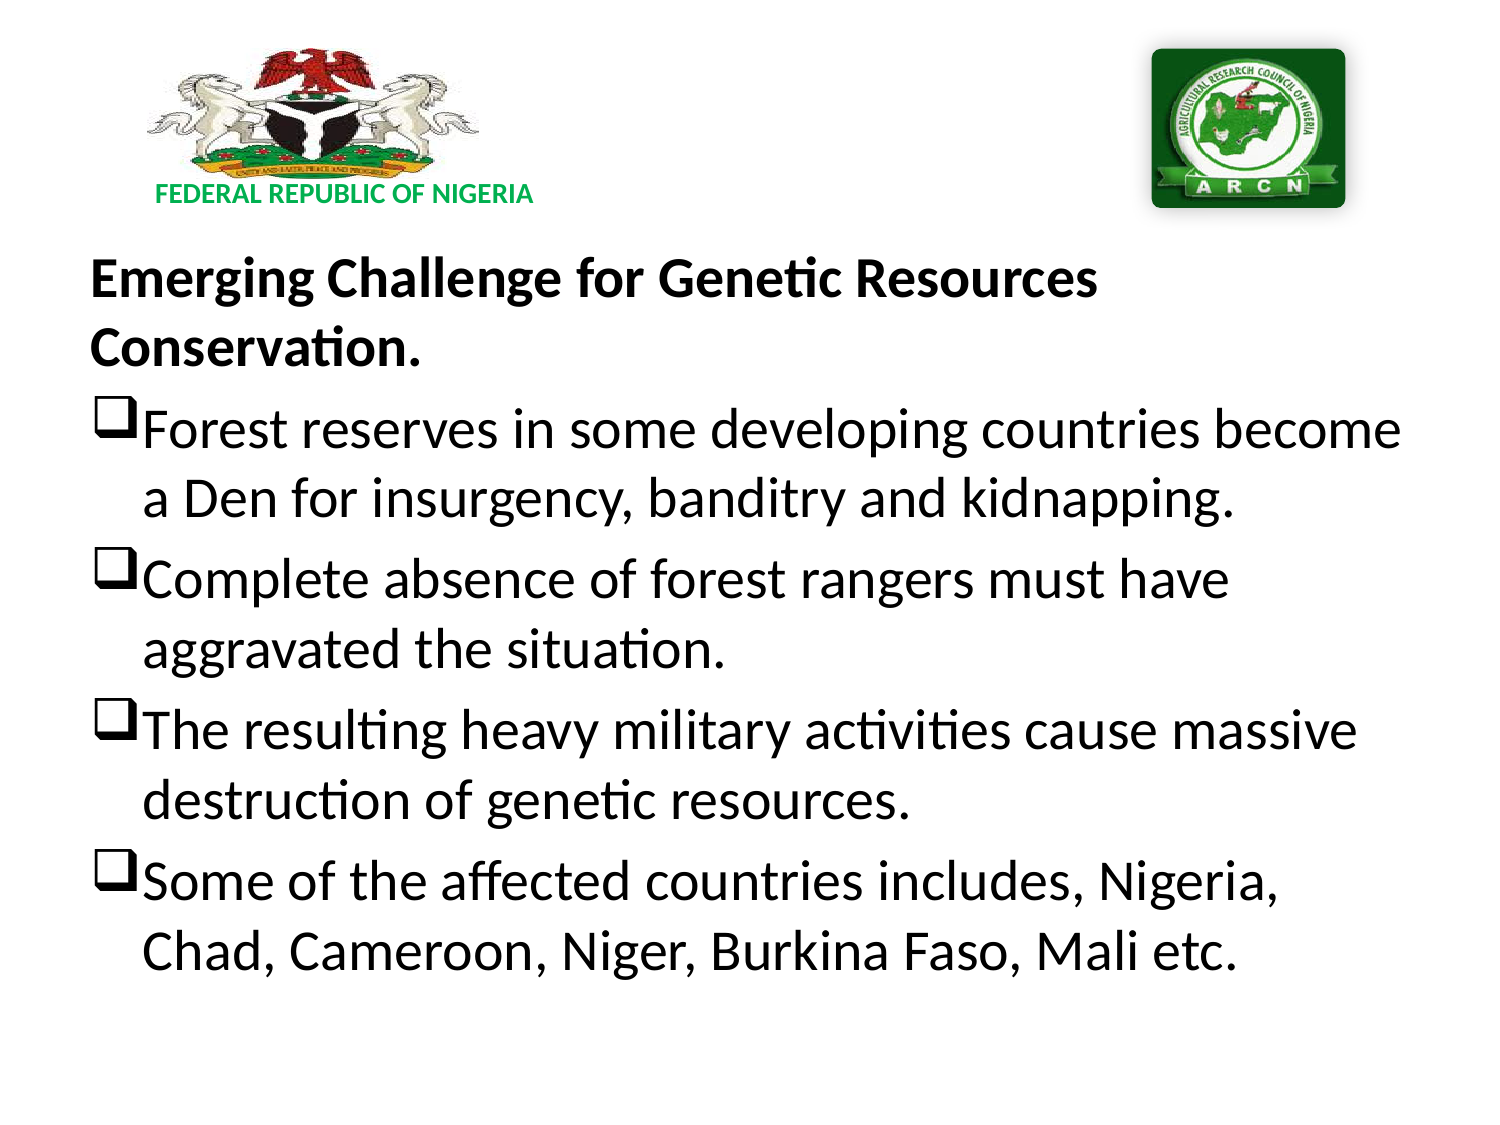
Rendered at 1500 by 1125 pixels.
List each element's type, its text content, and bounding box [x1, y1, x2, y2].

picture [1151, 48, 1346, 209]
title FEDERAL REPUBLIC OF NIGERIA [75, 45, 1425, 231]
picture [147, 48, 479, 179]
list Emerging Challenge for Genetic Resources Conservation. Forest reserves in some developing countries become a Den for insurgency, banditry and kidnapping. Complete absence of forest rangers must have aggravated the situation. The resulting heavy military activities cause massive destruction of genetic resources. Some of the affected countries includes, Nigeria, Chad, Cameroon, Niger, Burkina Faso, Mali etc. [75, 231, 1425, 1005]
